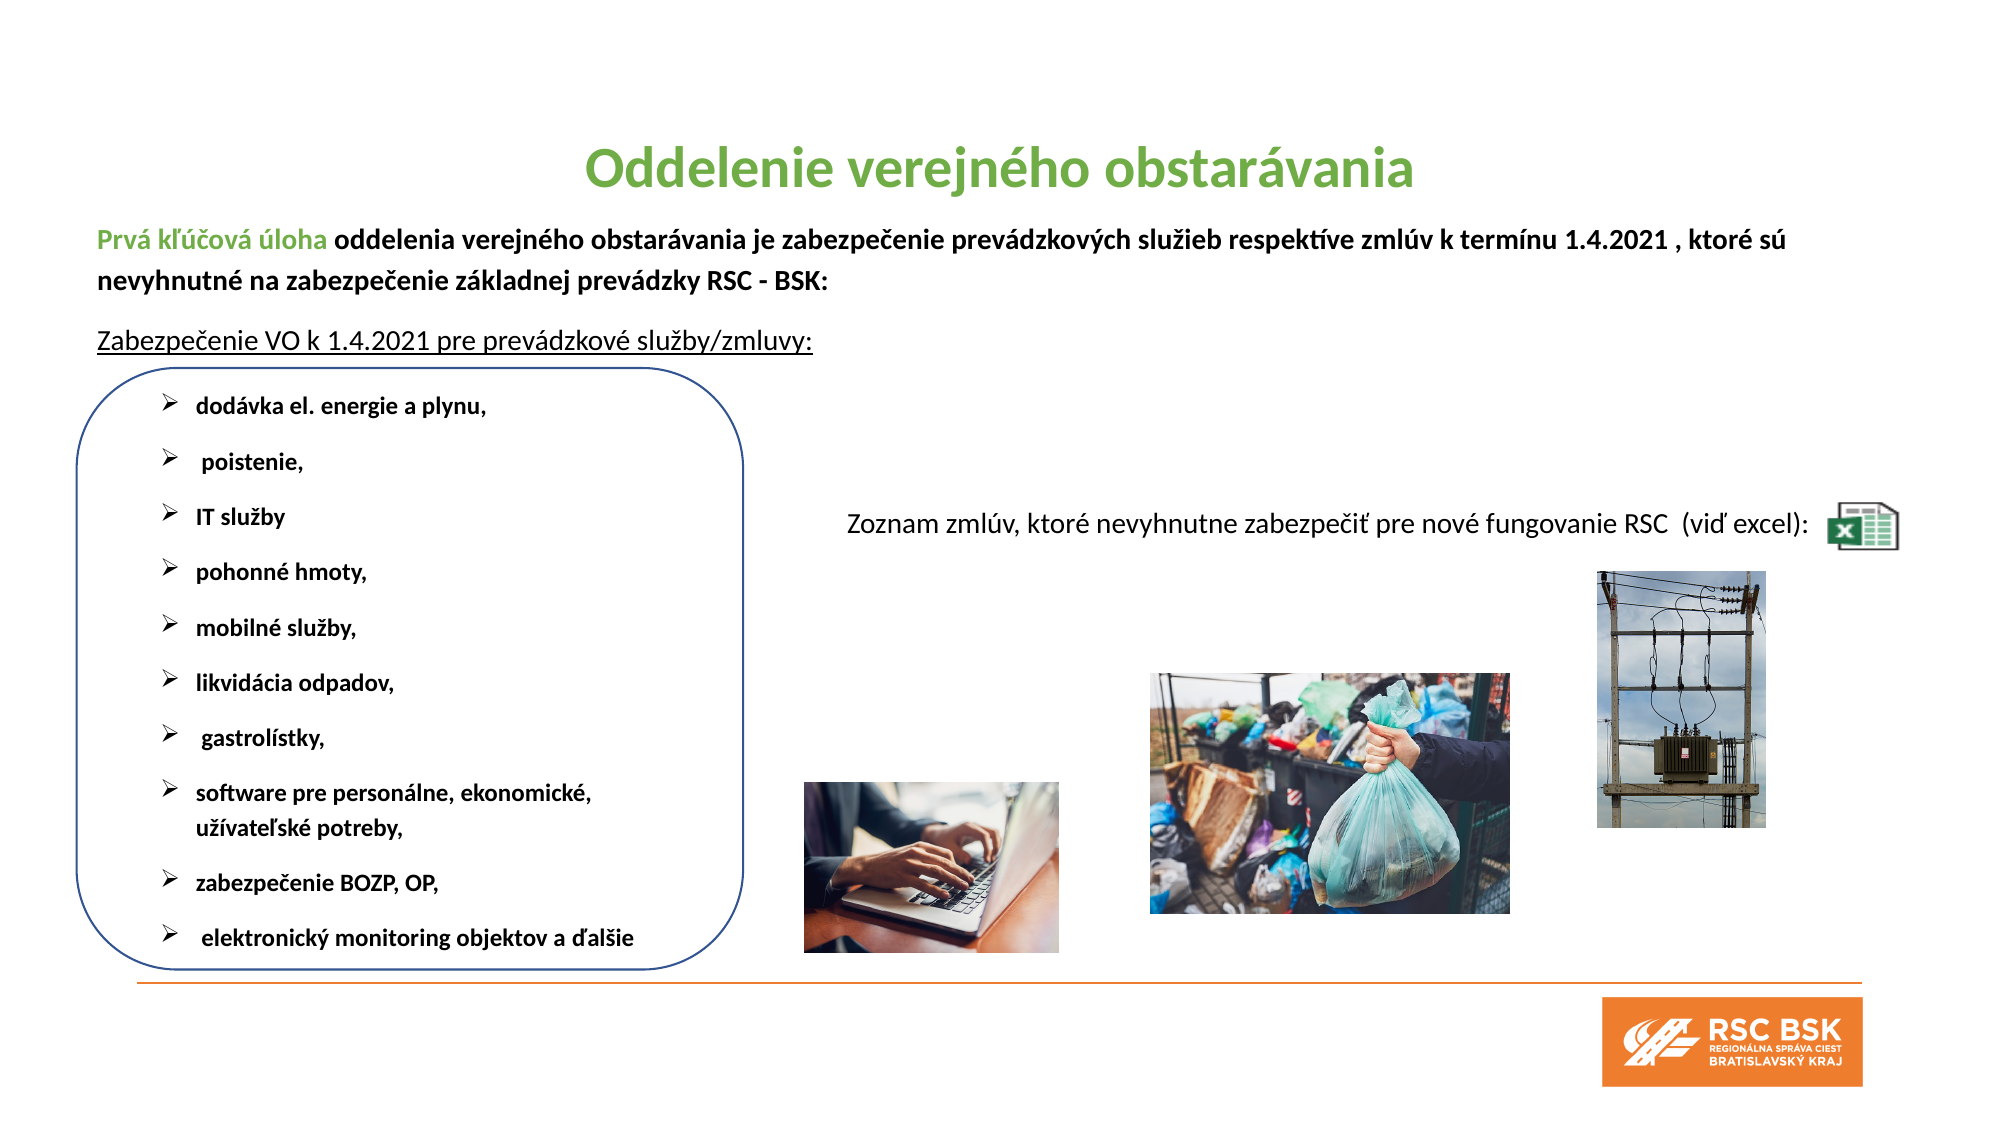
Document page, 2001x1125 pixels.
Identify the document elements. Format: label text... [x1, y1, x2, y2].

picture [1597, 571, 1766, 828]
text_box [1816, 501, 1920, 629]
text_box dodávka el. energie a plynu, poistenie, IT služby pohonné hmoty, mobilné služby, likvidácia odpadov, gastrolístky, software pre personálne, ekonomické, užívateľské potreby, zabezpečenie BOZP, OP, elektronický monitoring objektov a ďalšie [75, 366, 745, 971]
title Oddelenie verejného obstarávania [137, 59, 1863, 207]
text_box Prvá kľúčová úloha oddelenia verejného obstarávania je zabezpečenie prevádzkových služieb respektíve zmlúv k termínu 1.4.2021 , ktoré sú nevyhnutné na zabezpečenie základnej prevádzky RSC - BSK: Zabezpečenie VO k 1.4.2021 pre prevádzkové služby/zmluvy: Zoznam zmlúv, ktoré nevyhnutne zabezpečiť pre nové fungovanie RSC (viď excel): [82, 207, 1863, 588]
picture [1150, 673, 1510, 914]
picture [804, 782, 1059, 953]
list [1602, 997, 1863, 1087]
